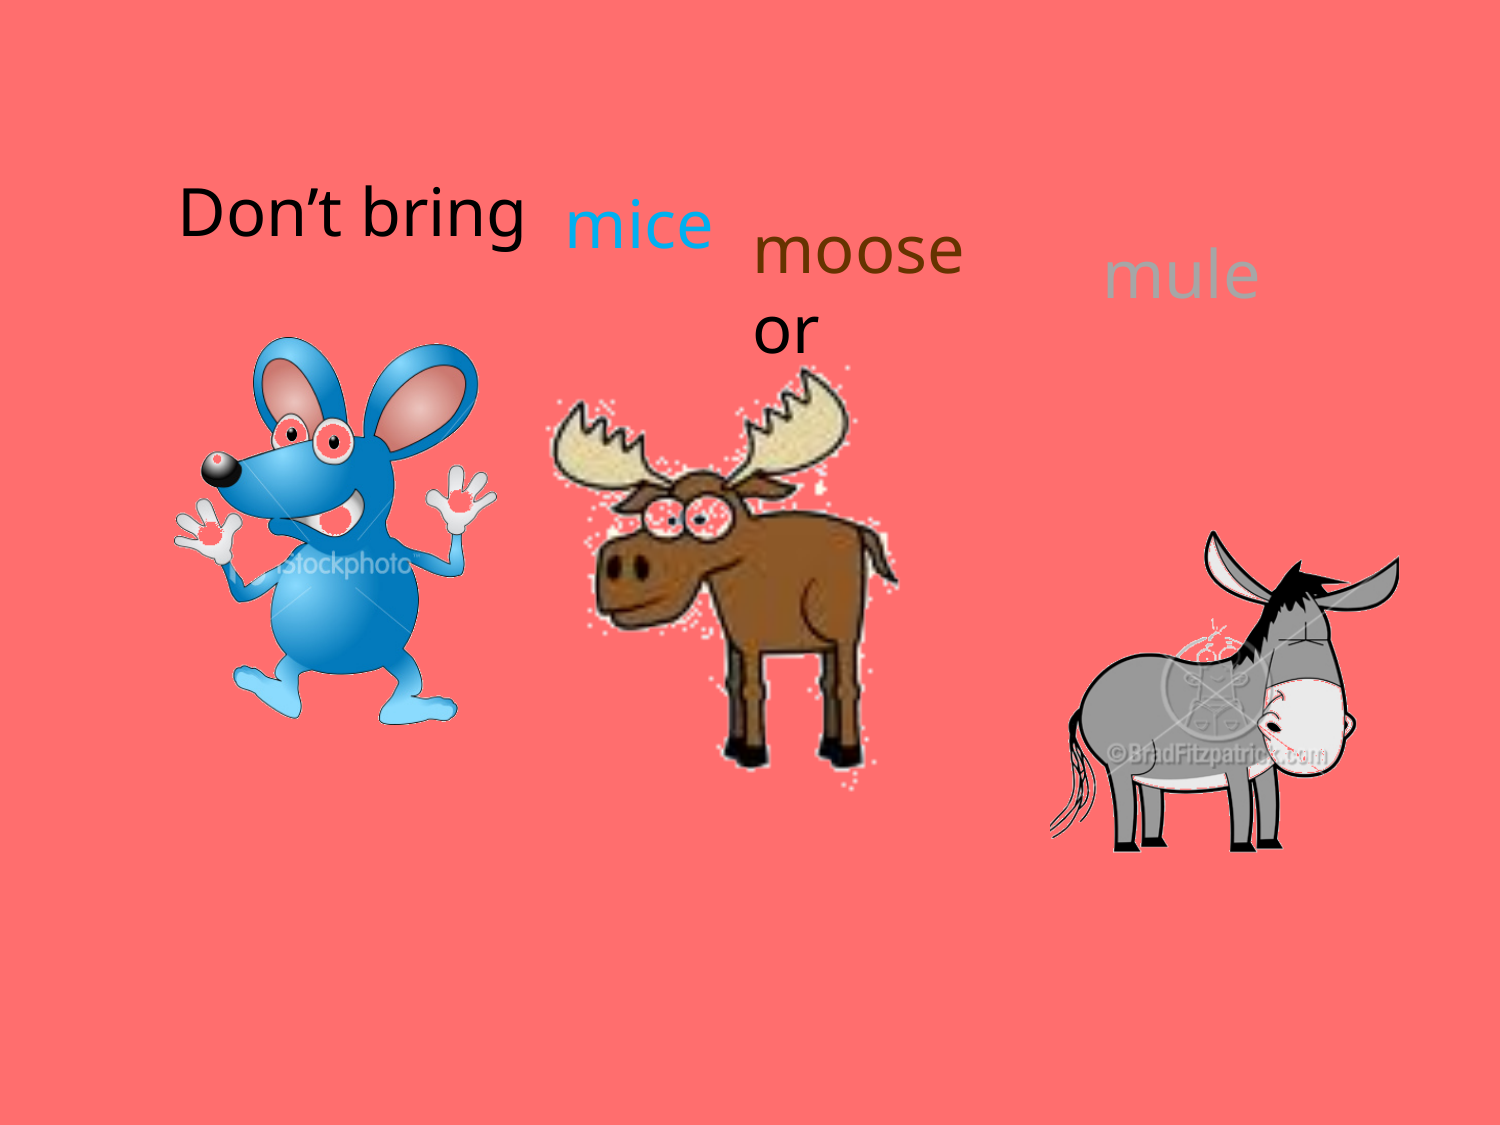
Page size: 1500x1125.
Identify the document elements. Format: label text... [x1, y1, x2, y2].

text_box moose or [737, 199, 1063, 375]
picture [1049, 524, 1401, 863]
list Don’t bring [162, 162, 613, 275]
picture [174, 337, 497, 726]
text_box mice [549, 174, 813, 270]
picture [524, 337, 938, 807]
text_box mule [1087, 224, 1388, 320]
